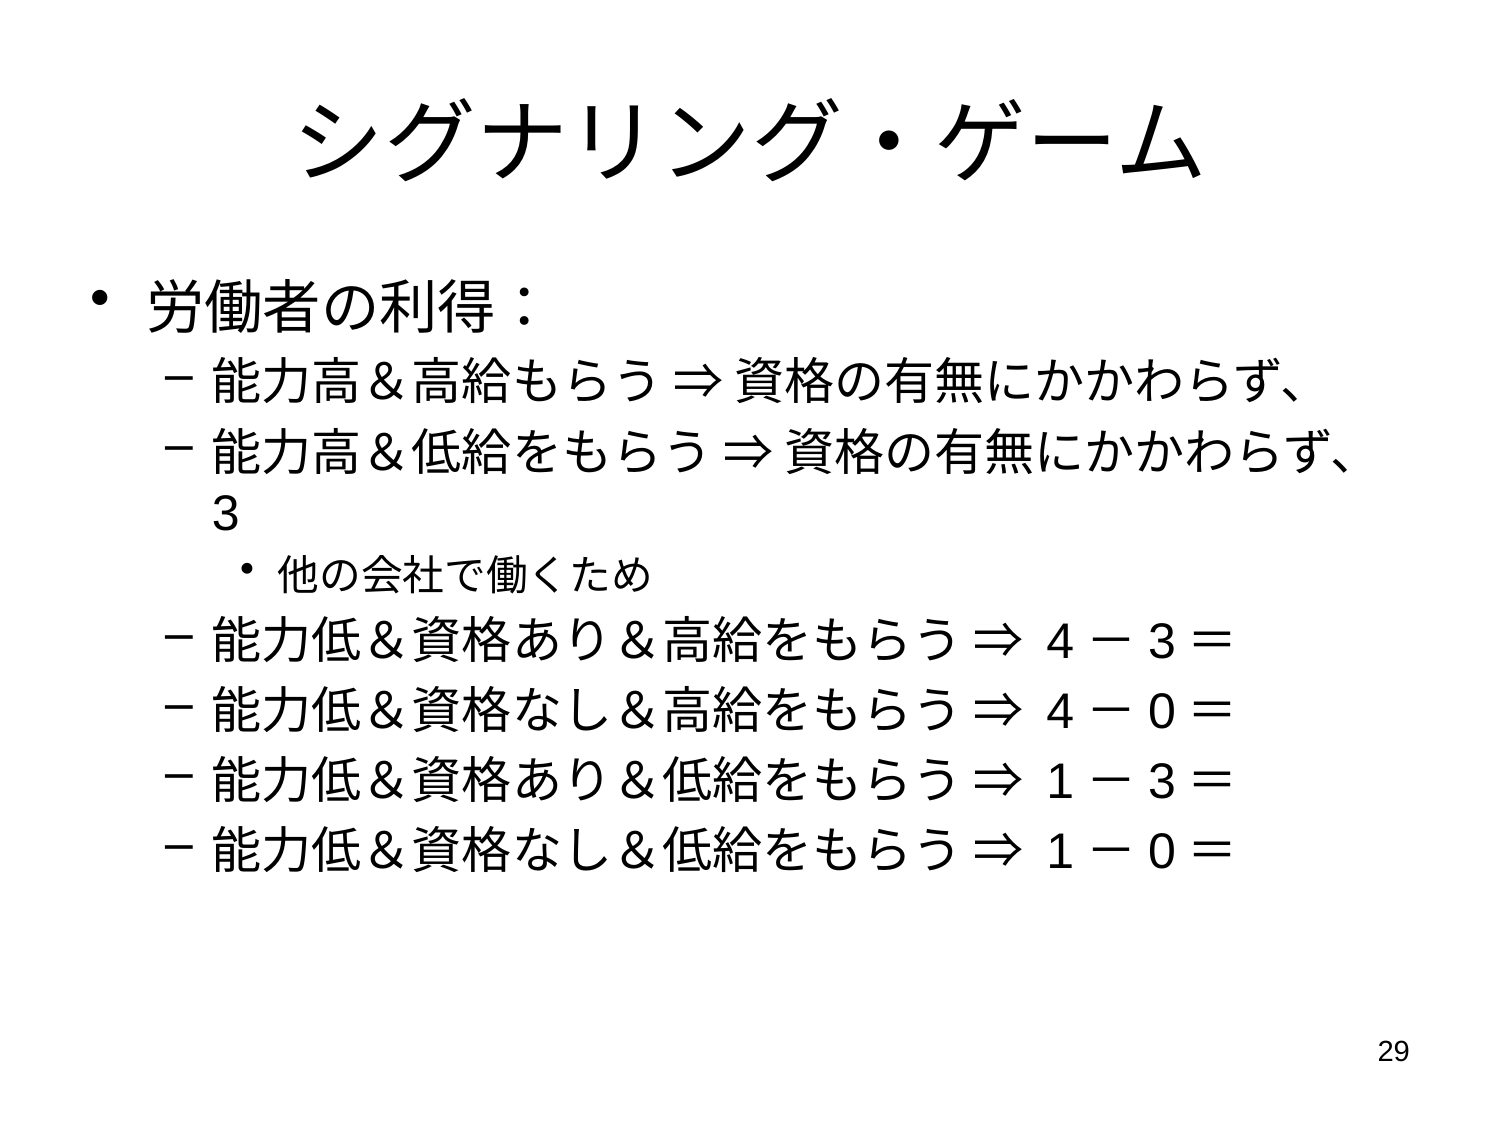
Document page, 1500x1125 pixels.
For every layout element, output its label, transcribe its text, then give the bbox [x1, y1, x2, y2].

slide_number 29 [1074, 1024, 1426, 1103]
list 労働者の利得： 能力高＆高給もらう ⇒ 資格の有無にかかわらず、4 能力高＆低給をもらう ⇒ 資格の有無にかかわらず、3 他の会社で働くため 能力低＆資格あり＆高給をもらう ⇒ 4－3＝1 能力低＆資格なし＆高給をもらう ⇒ 4－0＝4 能力低＆資格あり＆低給をもらう ⇒ 1－3＝－2 能力低＆資格なし＆低給をもらう ⇒ 1－0＝1 [75, 262, 1425, 975]
title シグナリング・ゲーム [75, 45, 1425, 233]
